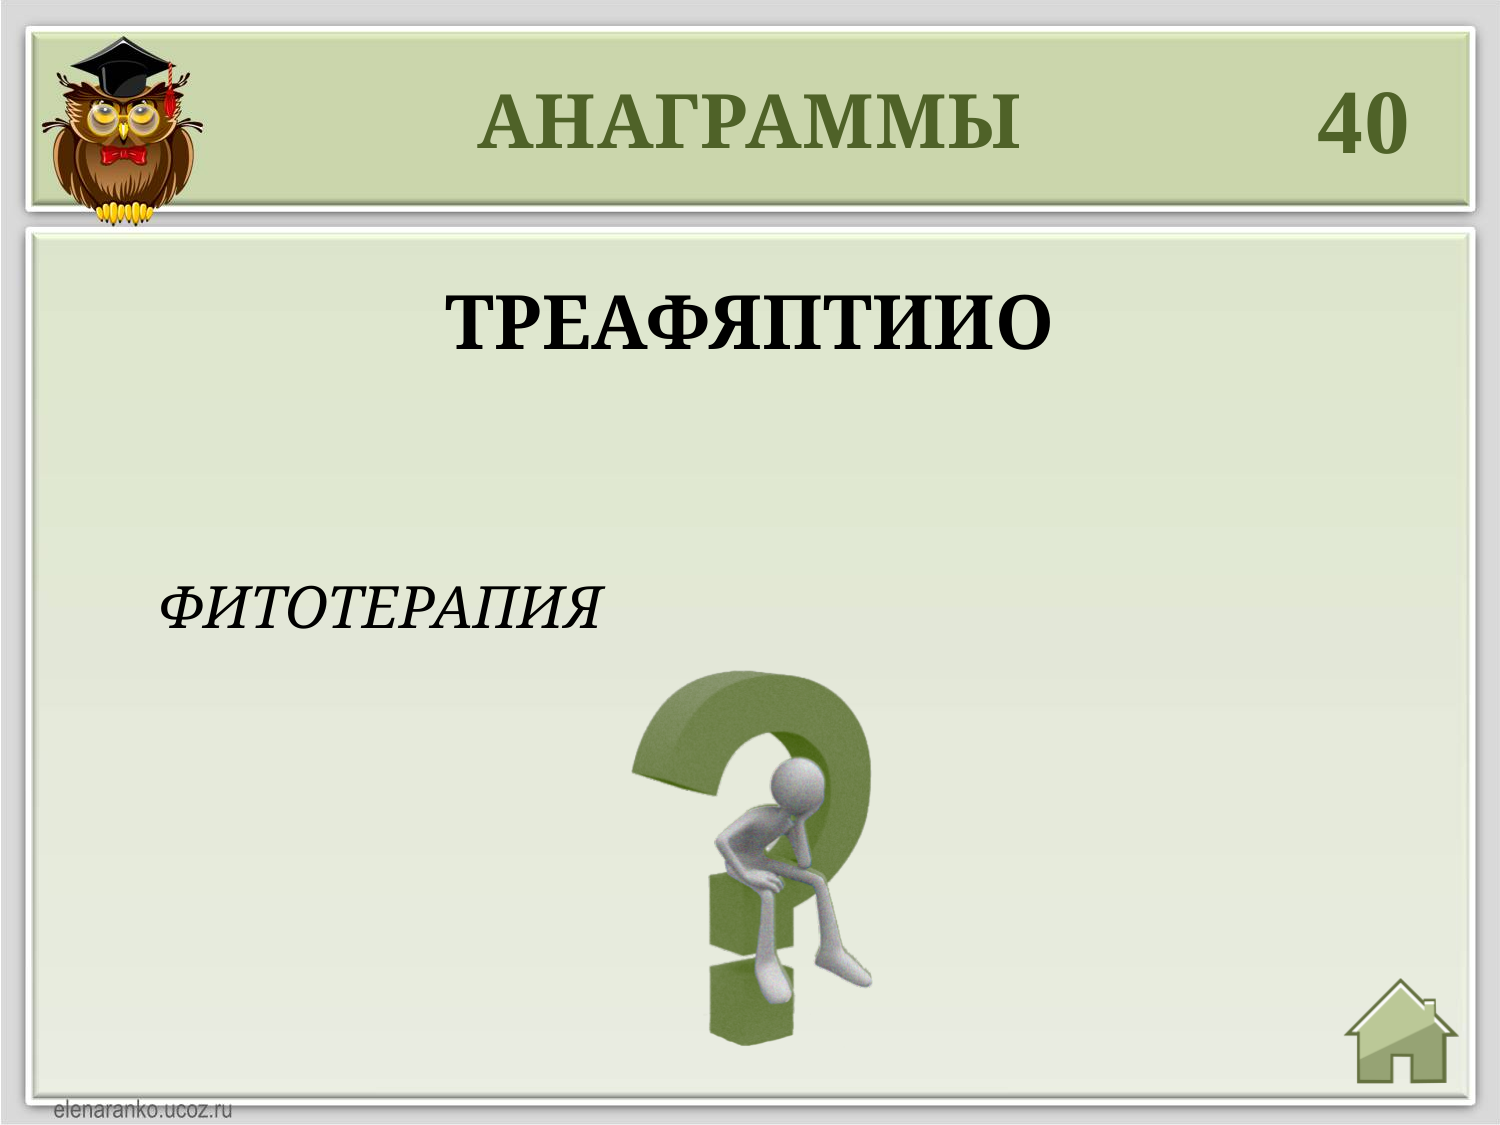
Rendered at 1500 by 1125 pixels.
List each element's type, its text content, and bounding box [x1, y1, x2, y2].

text_box АНАГРАММЫ [218, 66, 1281, 172]
text_box 40 [1281, 54, 1447, 180]
picture [0, 0, 1500, 1125]
text_box ТРЕАФЯПТИИО [53, 267, 1447, 372]
text_box ФИТОТЕРАПИЯ [53, 562, 1447, 648]
